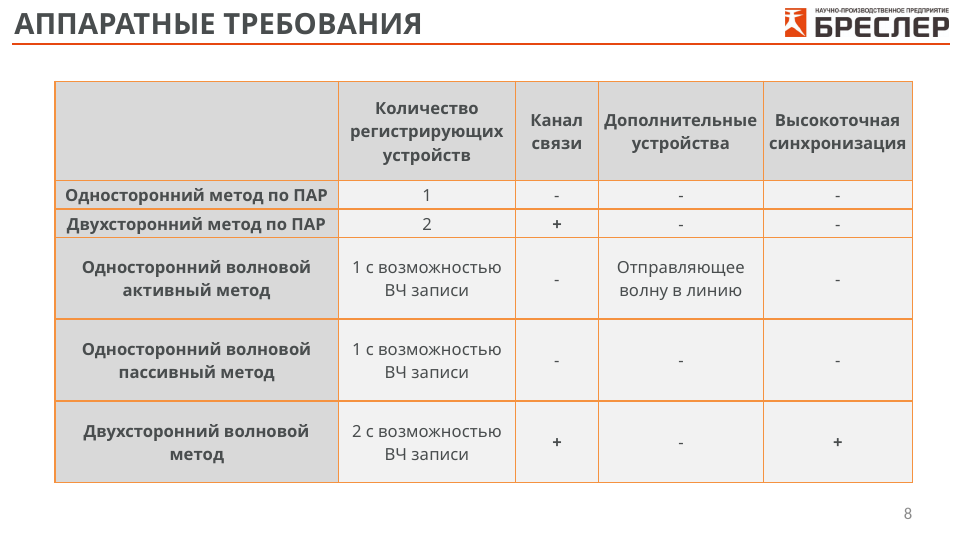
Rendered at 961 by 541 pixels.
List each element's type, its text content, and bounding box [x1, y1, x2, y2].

table_cell + [516, 402, 598, 482]
table_header Высокоточная синхронизация [764, 82, 912, 180]
table_cell Двухсторонний волновой метод [56, 402, 338, 482]
table_cell - [764, 238, 912, 318]
slide_number 8 [691, 502, 913, 541]
title АППАРАТНЫЕ ТРЕБОВАНИЯ [12, 0, 775, 68]
table_cell + [764, 402, 912, 482]
table_cell - [764, 210, 912, 237]
table_cell Односторонний волновой пассивный метод [56, 320, 338, 400]
table_cell - [599, 402, 763, 482]
table_cell 2 [339, 210, 515, 237]
table_cell - [764, 320, 912, 400]
table_cell Односторонний волновой активный метод [56, 238, 338, 318]
table_cell Отправляющее волну в линию [599, 238, 763, 318]
table_cell - [599, 210, 763, 237]
picture [785, 8, 949, 37]
table_cell - [764, 181, 912, 208]
table_header [56, 82, 338, 180]
table_cell + [516, 210, 598, 237]
table_cell Односторонний метод по ПАР [56, 181, 338, 208]
table_header Канал связи [516, 82, 598, 180]
table_header Количество регистрирующих устройств [339, 82, 515, 180]
table_cell - [516, 238, 598, 318]
table_cell - [599, 320, 763, 400]
table_cell 2 с возможностью ВЧ записи [339, 402, 515, 482]
table_cell - [516, 320, 598, 400]
table_cell 1 [339, 181, 515, 208]
table_cell - [516, 181, 598, 208]
table_cell - [599, 181, 763, 208]
table_cell 1 с возможностью ВЧ записи [339, 320, 515, 400]
table_cell 1 с возможностью ВЧ записи [339, 238, 515, 318]
table_header Дополнительные устройства [599, 82, 763, 180]
table_cell Двухсторонний метод по ПАР [56, 210, 338, 237]
